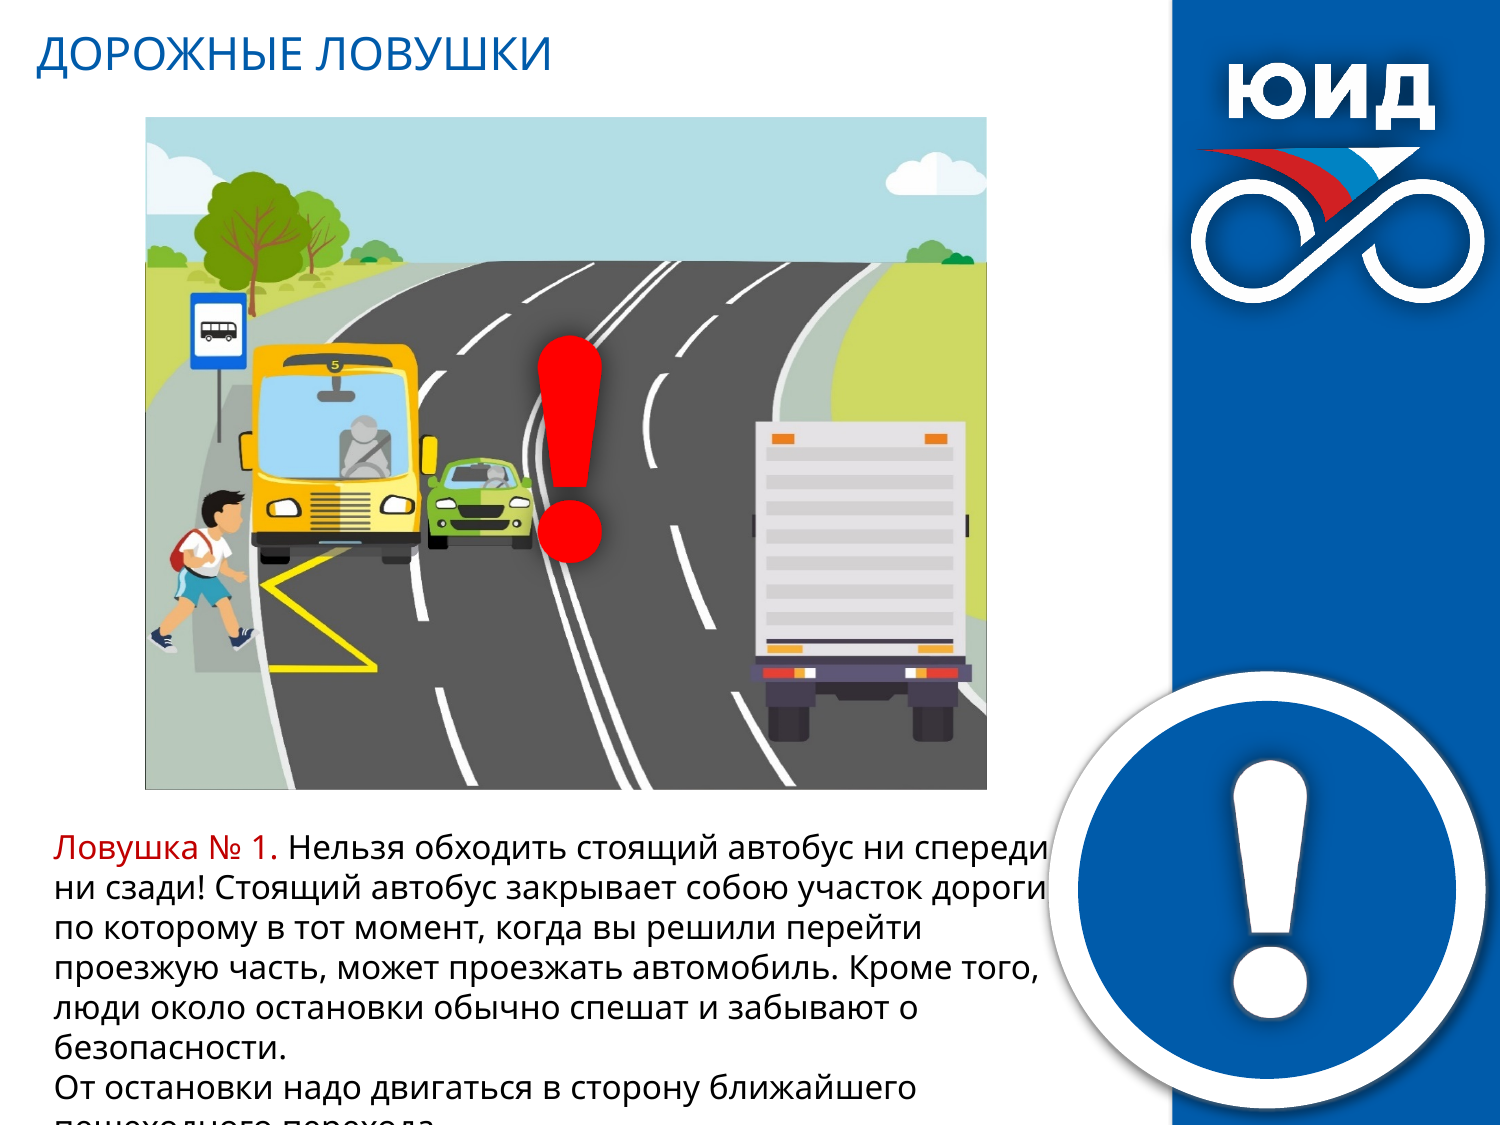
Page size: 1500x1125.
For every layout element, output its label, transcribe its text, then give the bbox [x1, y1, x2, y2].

picture [145, 117, 987, 790]
text_box ДОРОЖНЫЕ ЛОВУШКИ [21, 17, 1048, 87]
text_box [1048, 0, 1500, 1125]
text_box Ловушка № 1. Нельзя обходить стоящий автобус ни спереди, ни сзади! Стоящий автобус закрывает собою участок дороги, по которому в тот момент, когда вы решили перейти проезжую часть, может проезжать автомобиль. Кроме того, люди около остановки обычно спешат и забывают о безопасности. От остановки надо двигаться в сторону ближайшего пешеходного перехода. [38, 819, 1048, 1125]
